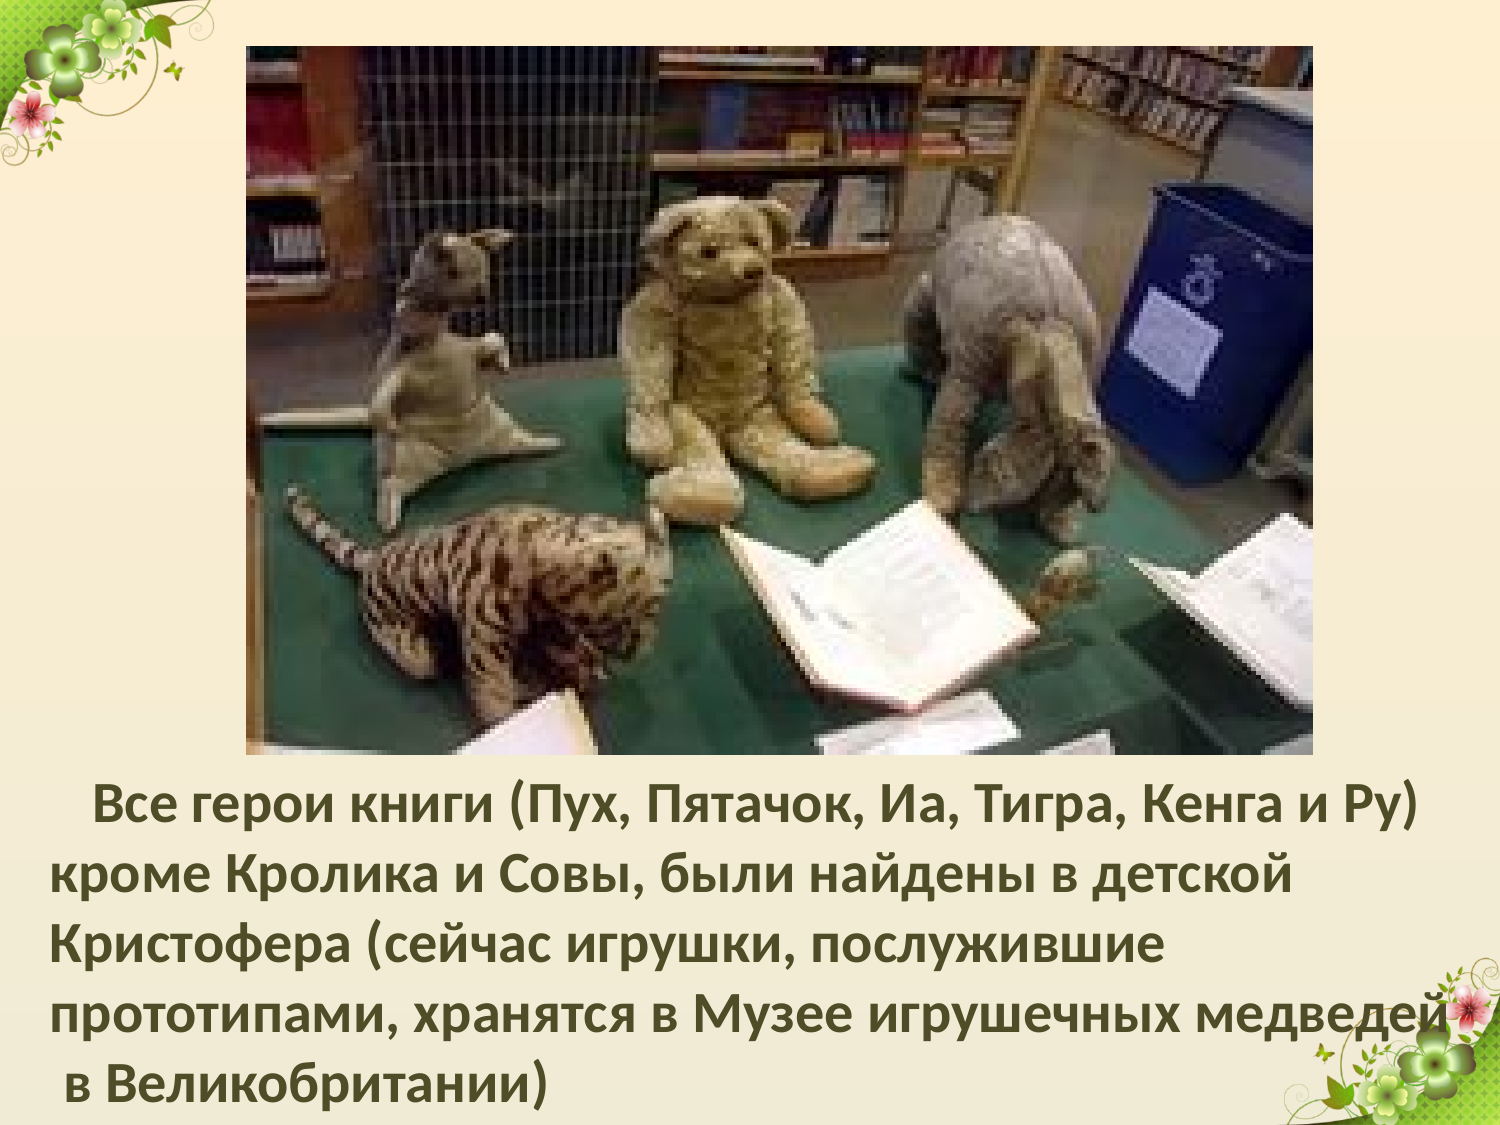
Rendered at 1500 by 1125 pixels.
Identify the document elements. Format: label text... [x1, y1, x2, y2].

picture [1273, 948, 1500, 1125]
text_box Все герои книги (Пух, Пятачок, Иа, Тигра, Кенга и Ру) кроме Кролика и Совы, были найдены в детской Кристофера (сейчас игрушки, послужившие прототипами, хранятся в Музее игрушечных медведей в Великобритании) [35, 756, 1477, 1122]
picture [245, 46, 1313, 755]
picture [0, 0, 223, 174]
